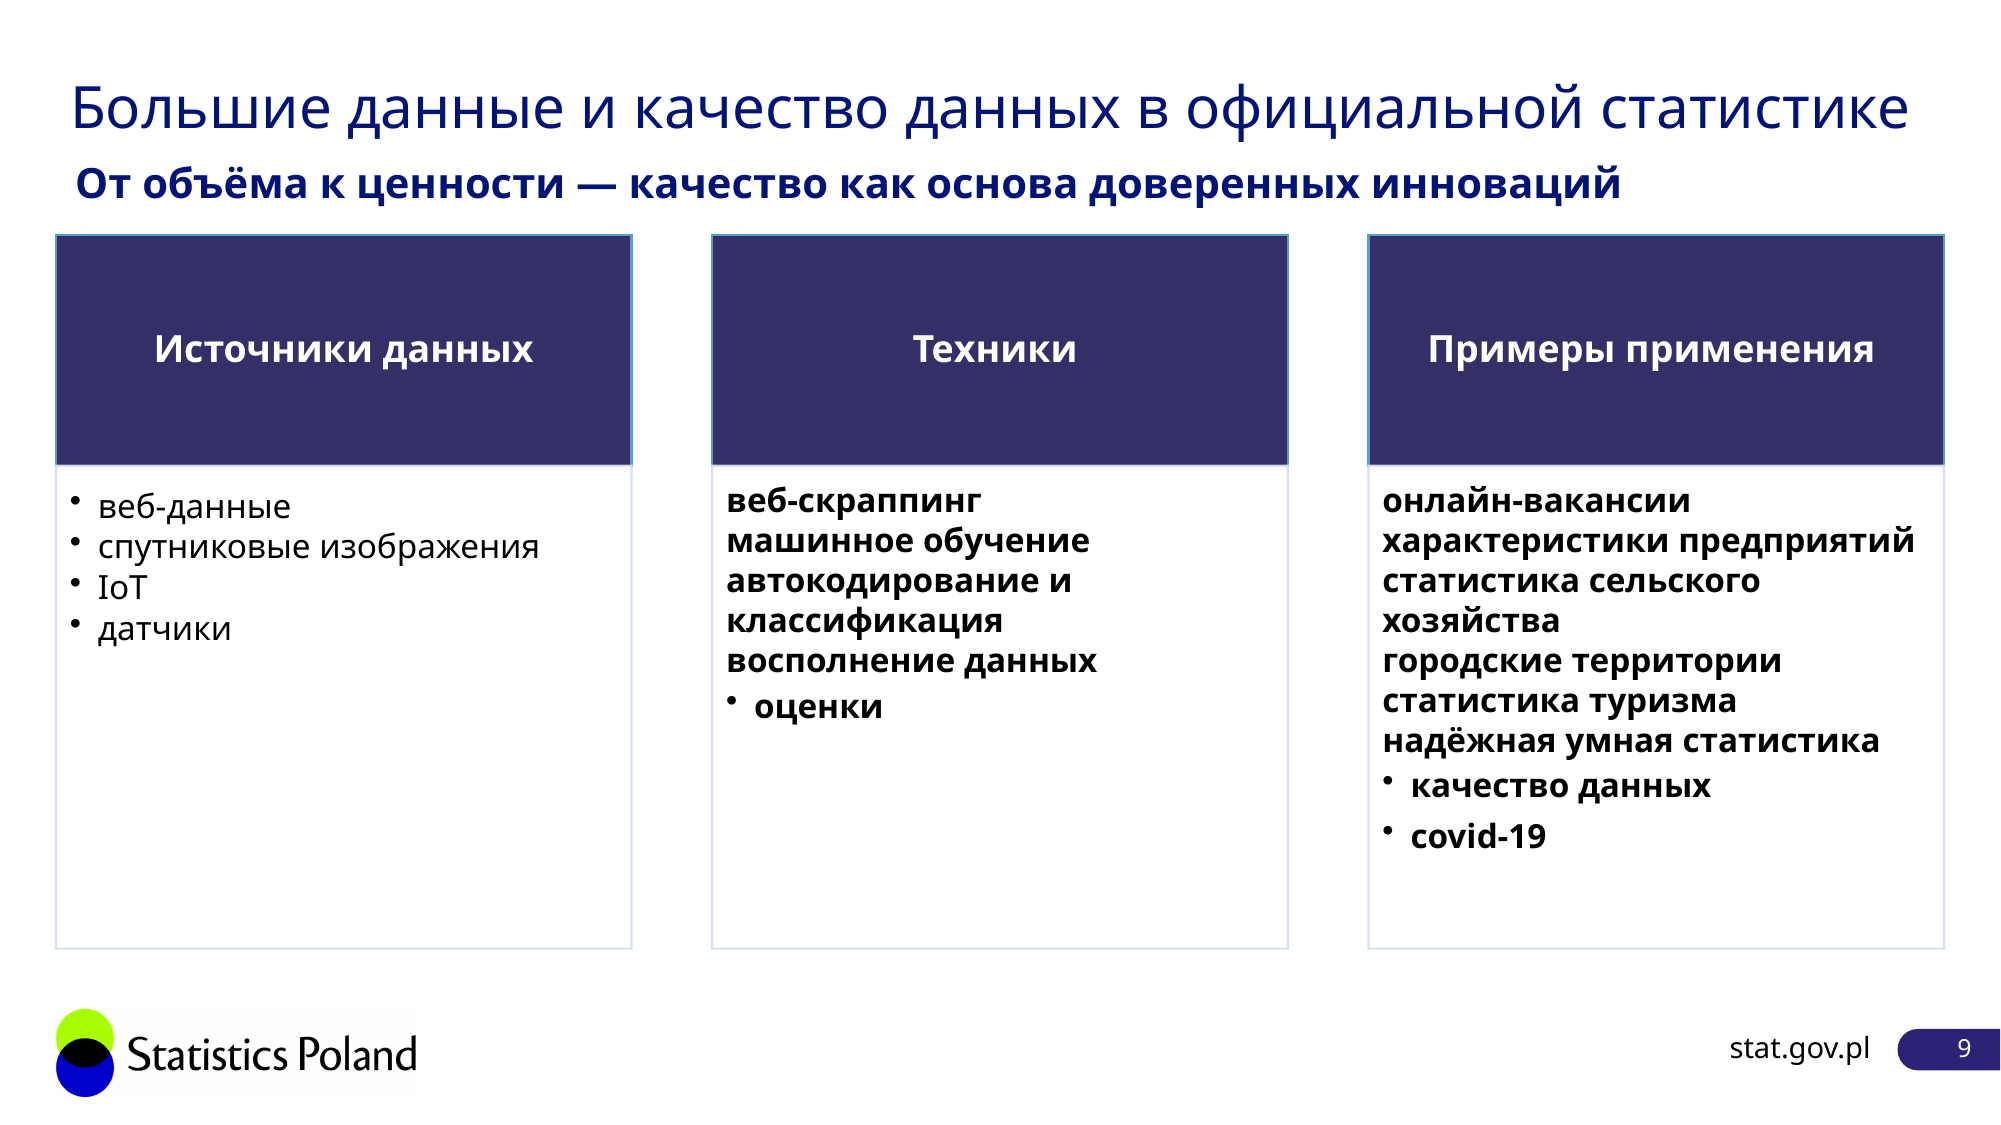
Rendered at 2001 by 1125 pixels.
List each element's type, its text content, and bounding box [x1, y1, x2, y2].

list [55, 178, 1945, 1006]
picture [55, 1008, 419, 1098]
title Большие данные и качество данных в официальной статистике [55, 31, 1945, 150]
footer stat.gov.pl [418, 1006, 1886, 1094]
text_box От объёма к ценности — качество как основа доверенных инноваций [60, 149, 1833, 178]
